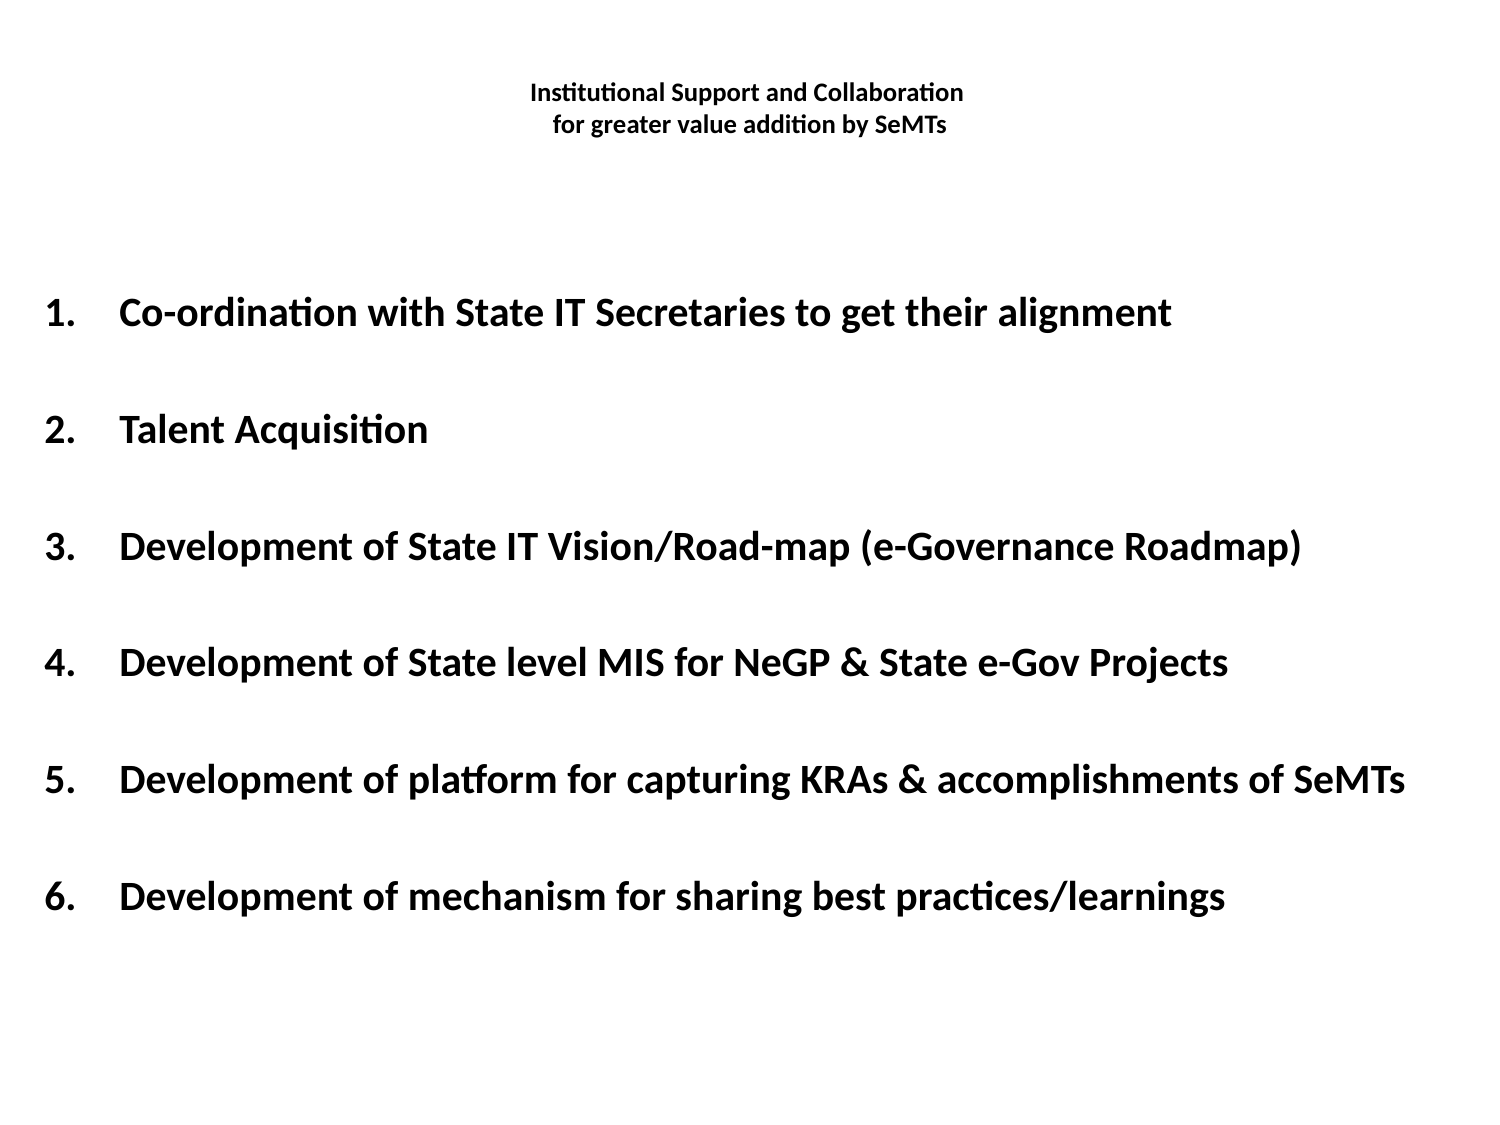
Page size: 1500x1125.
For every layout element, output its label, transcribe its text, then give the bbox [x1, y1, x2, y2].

list Co-ordination with State IT Secretaries to get their alignment Talent Acquisition Development of State IT Vision/Road-map (e-Governance Roadmap) Development of State level MIS for NeGP & State e-Gov Projects Development of platform for capturing KRAs & accomplishments of SeMTs Development of mechanism for sharing best practices/learnings [29, 160, 1471, 1106]
title Institutional Support and Collaboration for greater value addition by SeMTs [75, 45, 1425, 160]
